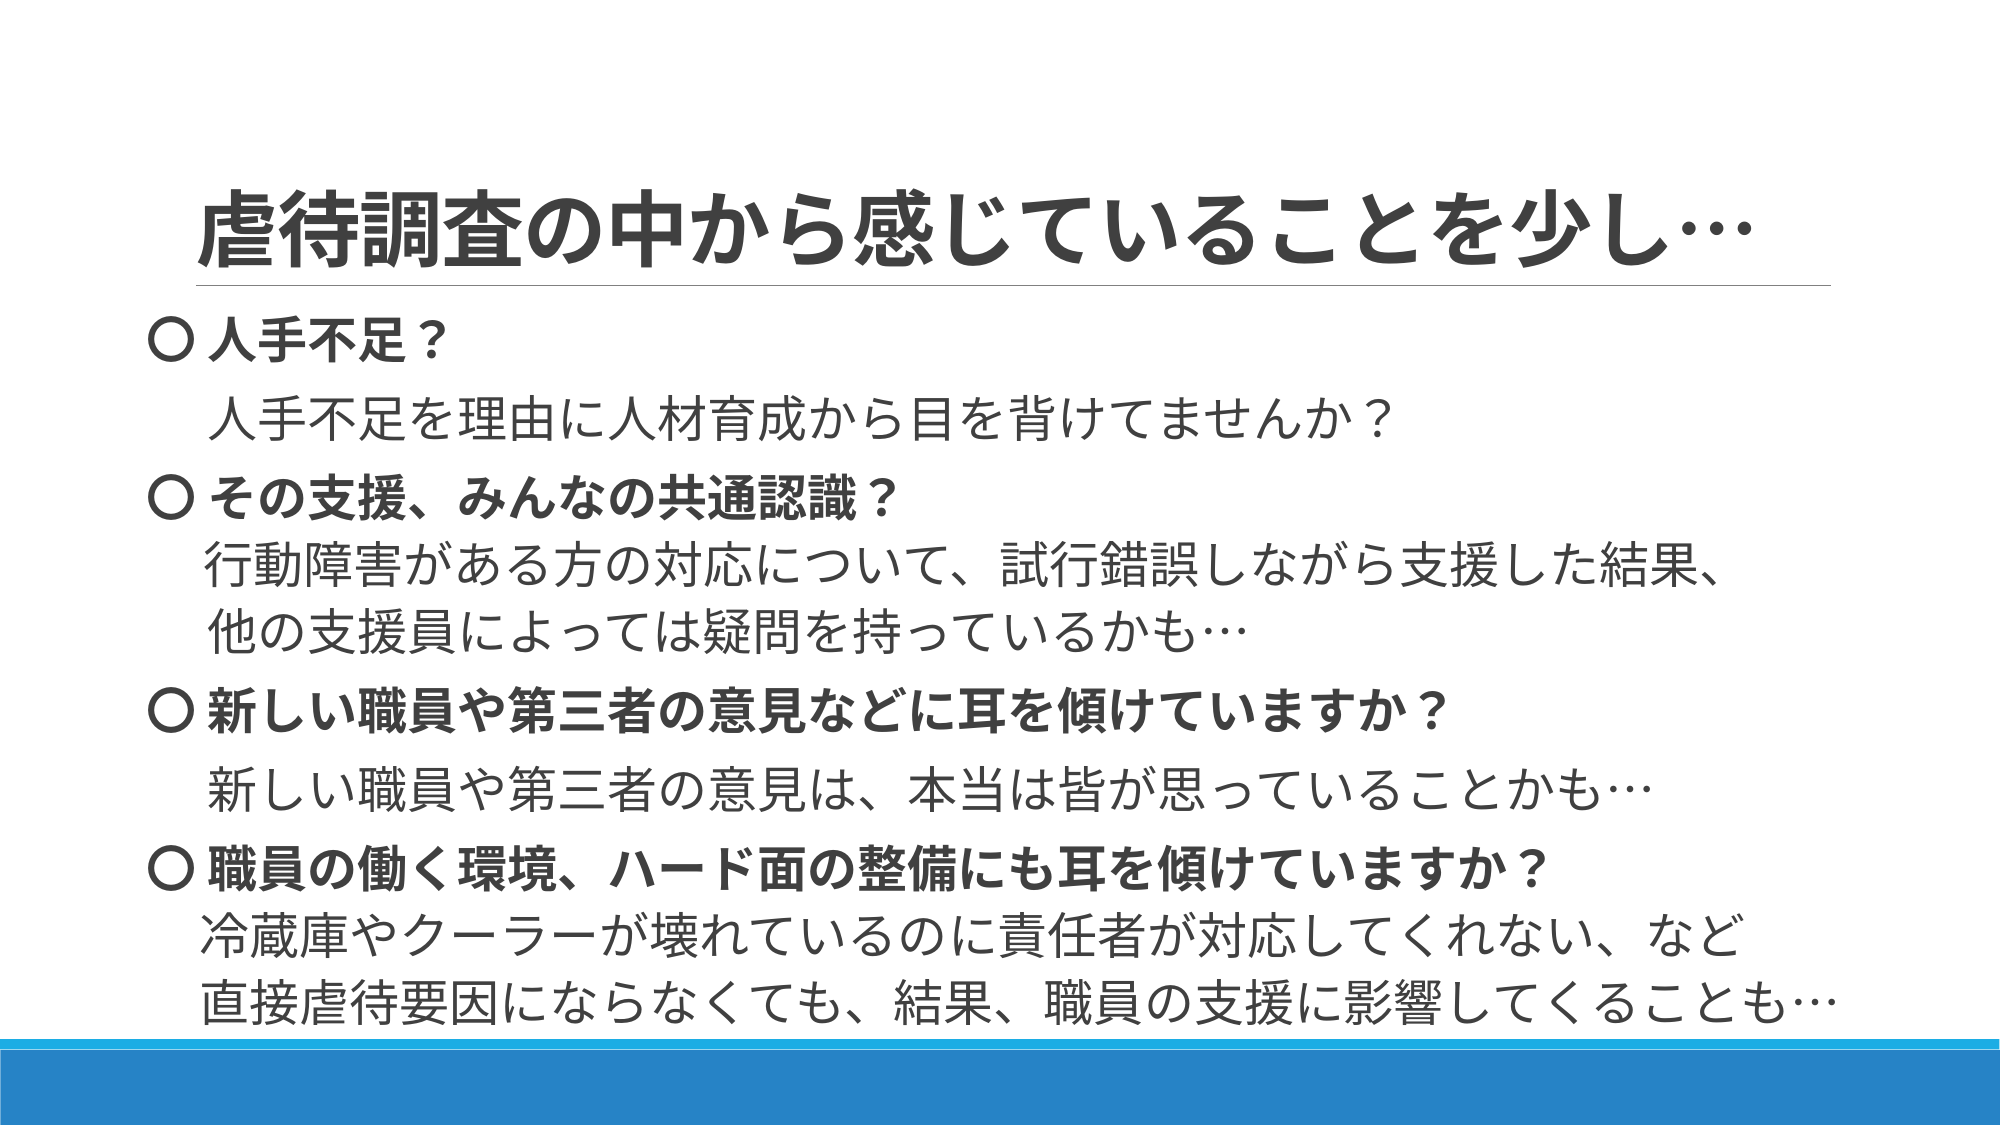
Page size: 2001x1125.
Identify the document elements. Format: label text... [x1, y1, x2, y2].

list 〇 人手不足？ 人手不足を理由に人材育成から目を背けてませんか？ 〇 その支援、みんなの共通認識？ 行動障害がある方の対応について、試行錯誤しながら支援した結果、 他の支援員によっては疑問を持っているかも… 〇 新しい職員や第三者の意見などに耳を傾けていますか？ 新しい職員や第三者の意見は、本当は皆が思っていることかも… 〇 職員の働く環境、ハード面の整備にも耳を傾けていますか？ 冷蔵庫やクーラーが壊れているのに責任者が対応してくれない、など 直接虐待要因にならなくても、結果、職員の支援に影響してくることも… [131, 306, 1894, 1057]
title 虐待調査の中から感じていることを少し… [180, 47, 1830, 285]
